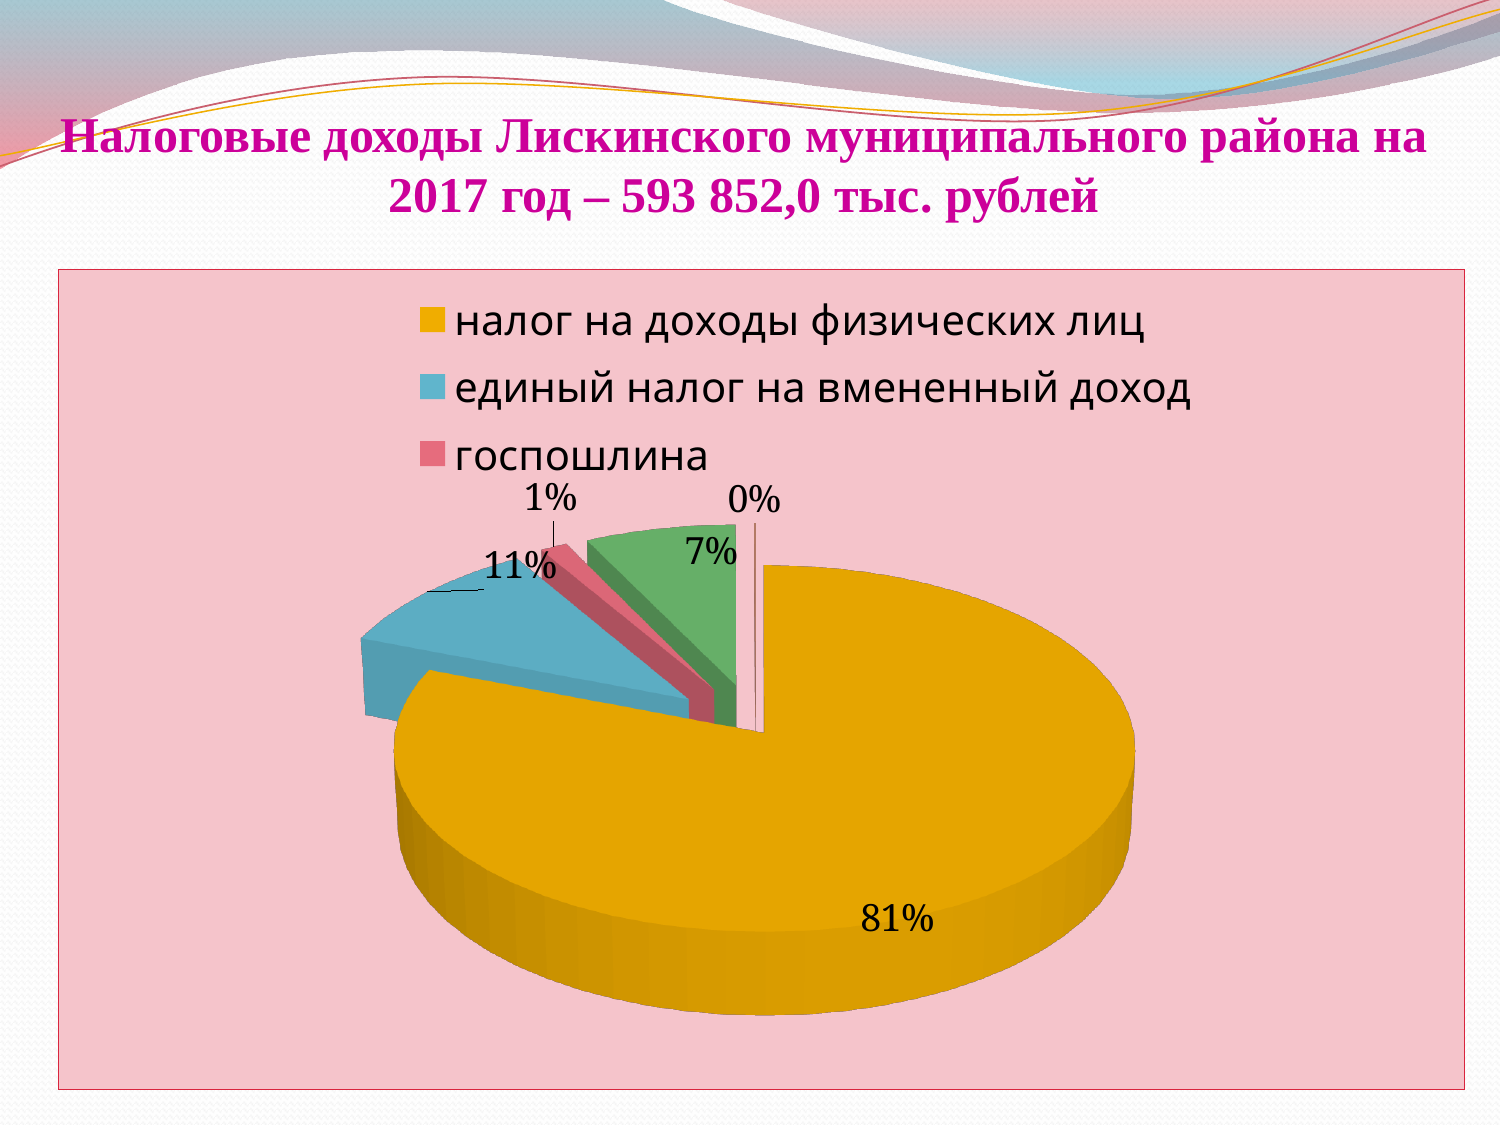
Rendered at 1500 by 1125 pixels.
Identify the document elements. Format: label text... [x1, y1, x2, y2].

chart [58, 269, 1466, 1091]
title Налоговые доходы Лискинского муниципального района на 2017 год – 593 852,0 тыс. рублей [58, 82, 1430, 223]
